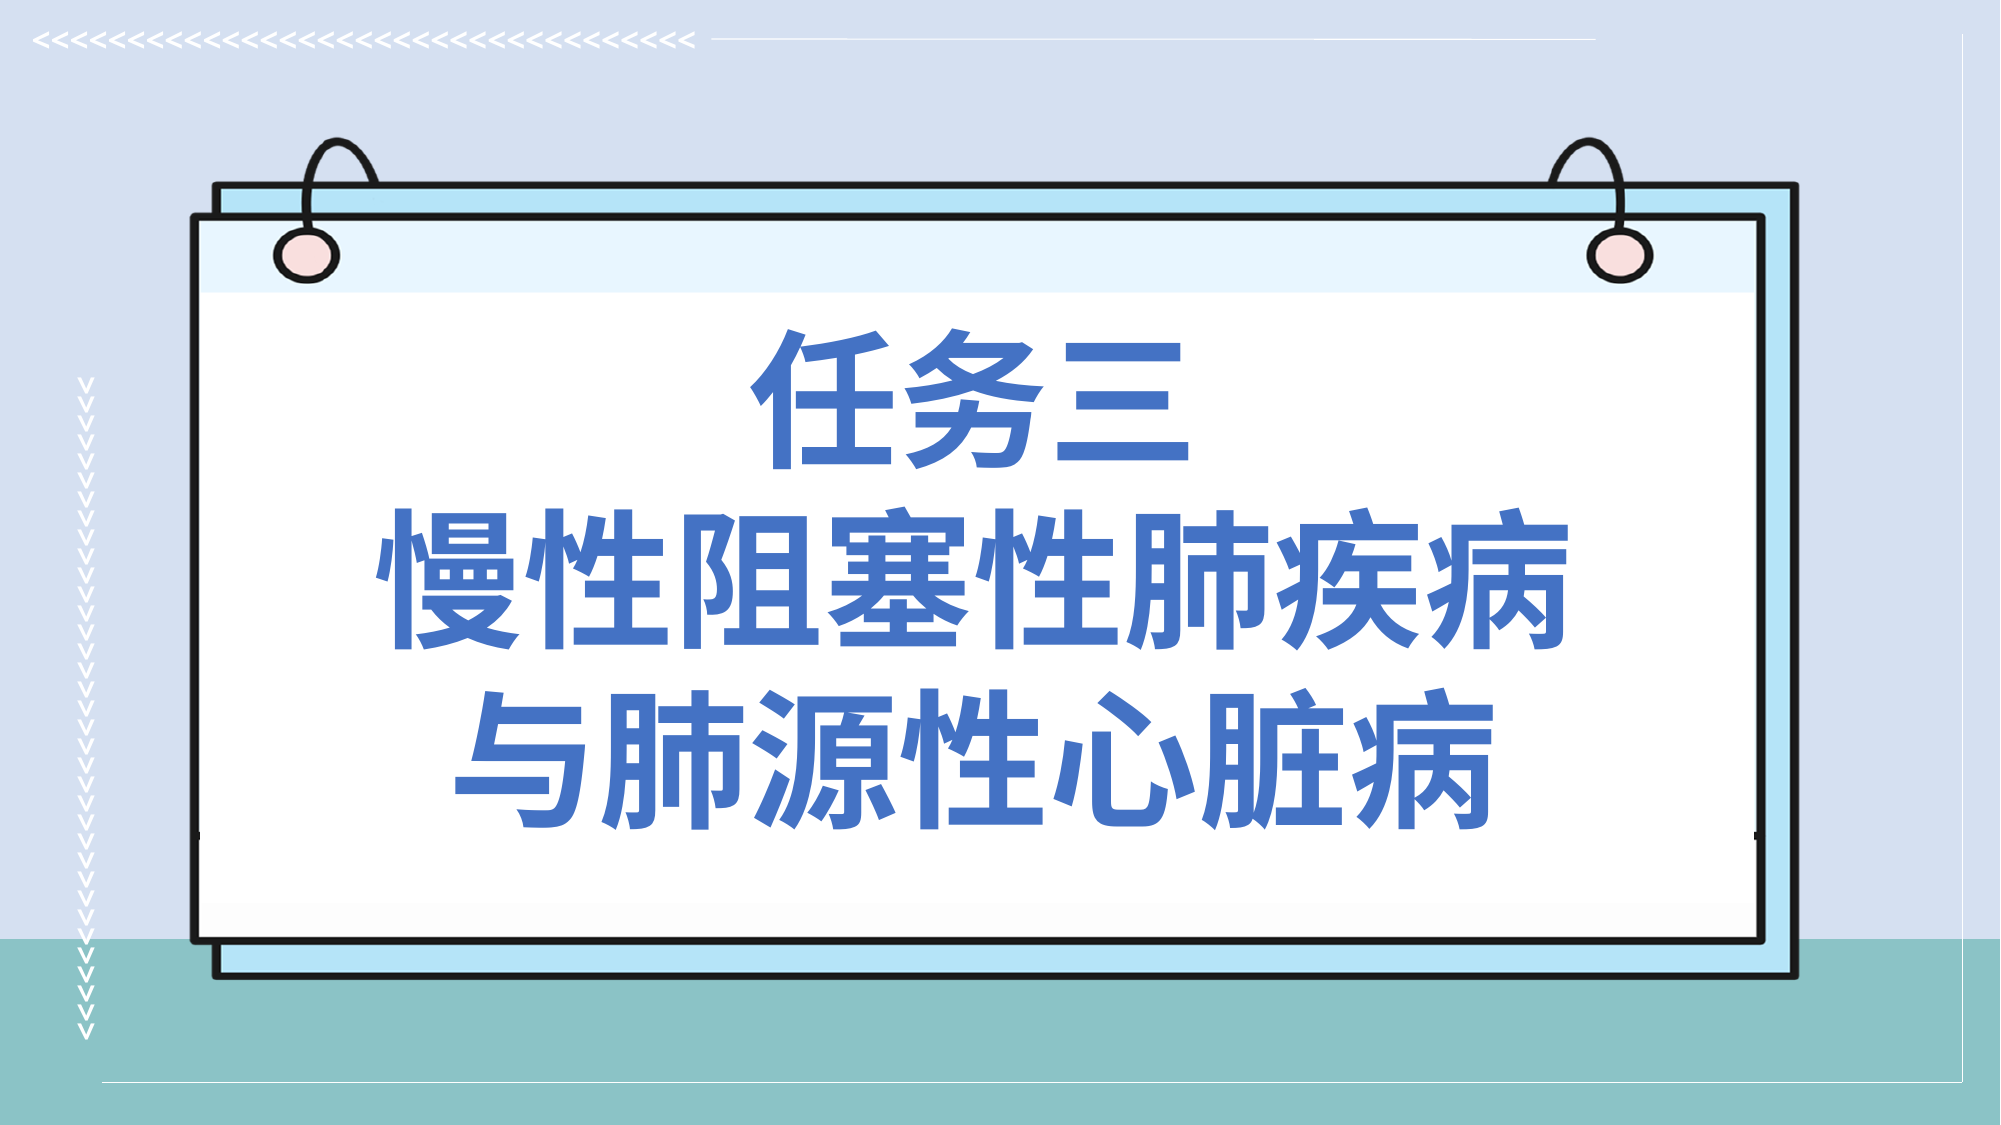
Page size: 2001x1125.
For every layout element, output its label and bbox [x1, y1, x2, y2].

picture [107, 97, 1841, 1008]
